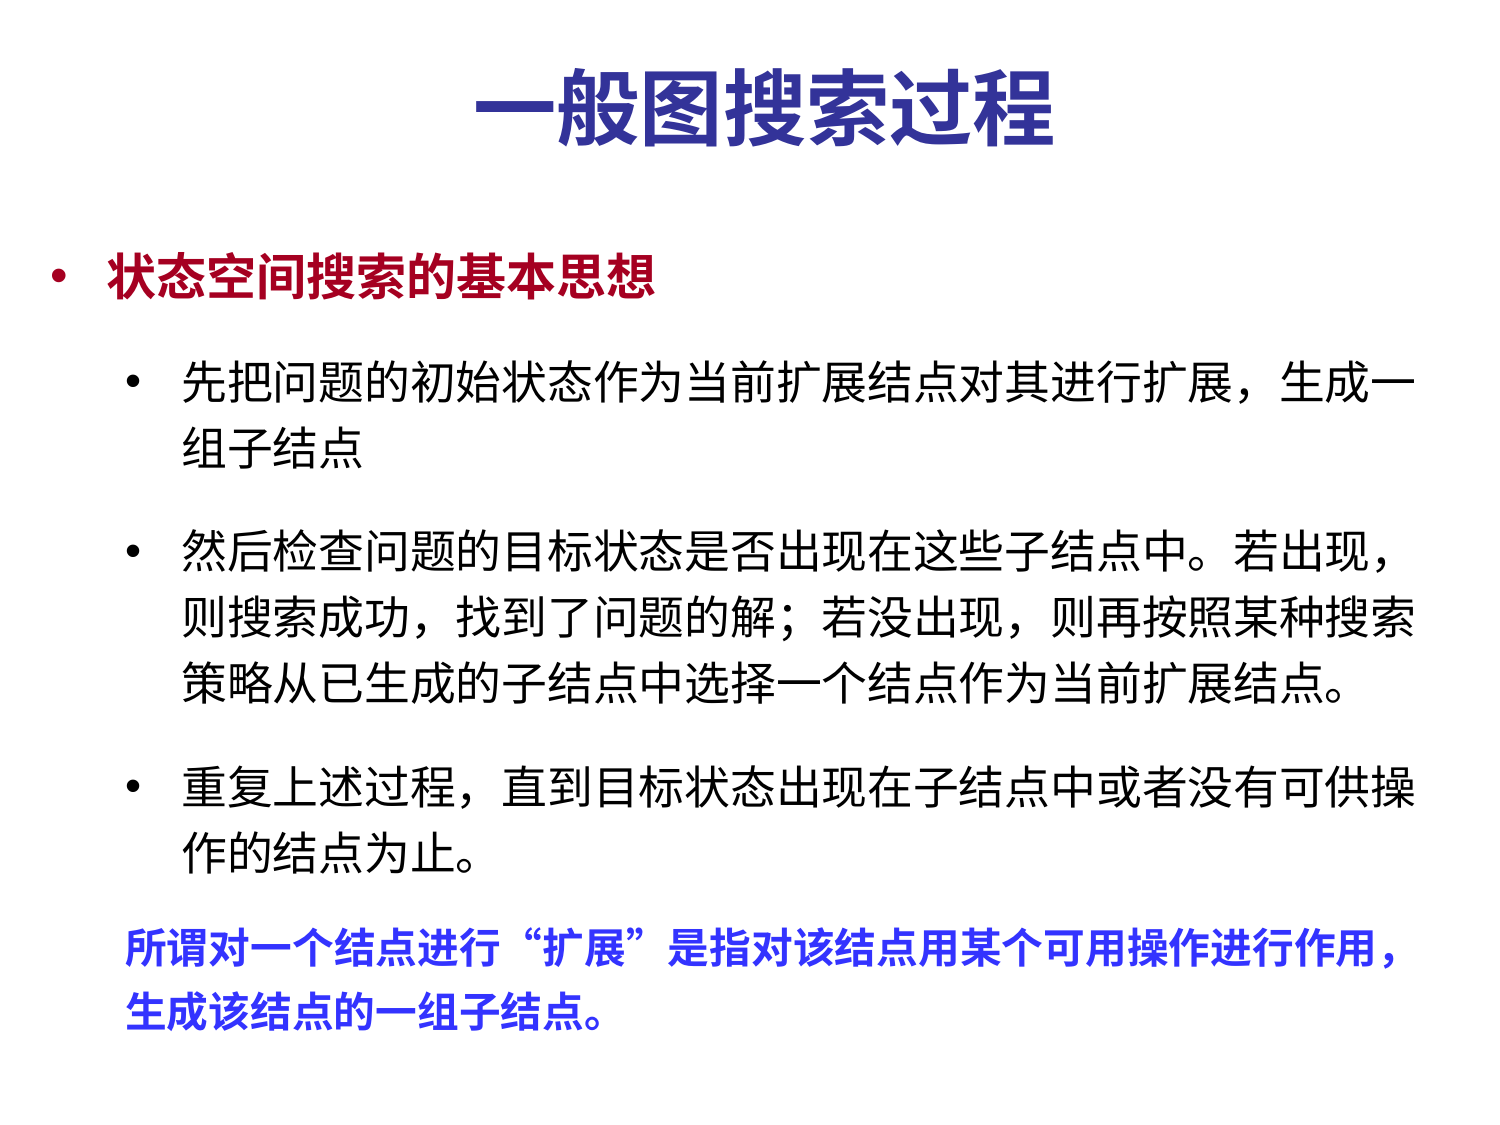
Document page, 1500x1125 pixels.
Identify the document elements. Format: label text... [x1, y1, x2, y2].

text_box 一般图搜索过程 [242, 48, 1288, 164]
text_box 状态空间搜索的基本思想 先把问题的初始状态作为当前扩展结点对其进行扩展，生成一组子结点 然后检查问题的目标状态是否出现在这些子结点中。若出现，则搜索成功，找到了问题的解；若没出现，则再按照某种搜索策略从已生成的子结点中选择一个结点作为当前扩展结点。 重复上述过程，直到目标状态出现在子结点中或者没有可供操作的结点为止。 所谓对一个结点进行“扩展”是指对该结点用某个可用操作进行作用，生成该结点的一组子结点。 [35, 237, 1448, 1046]
